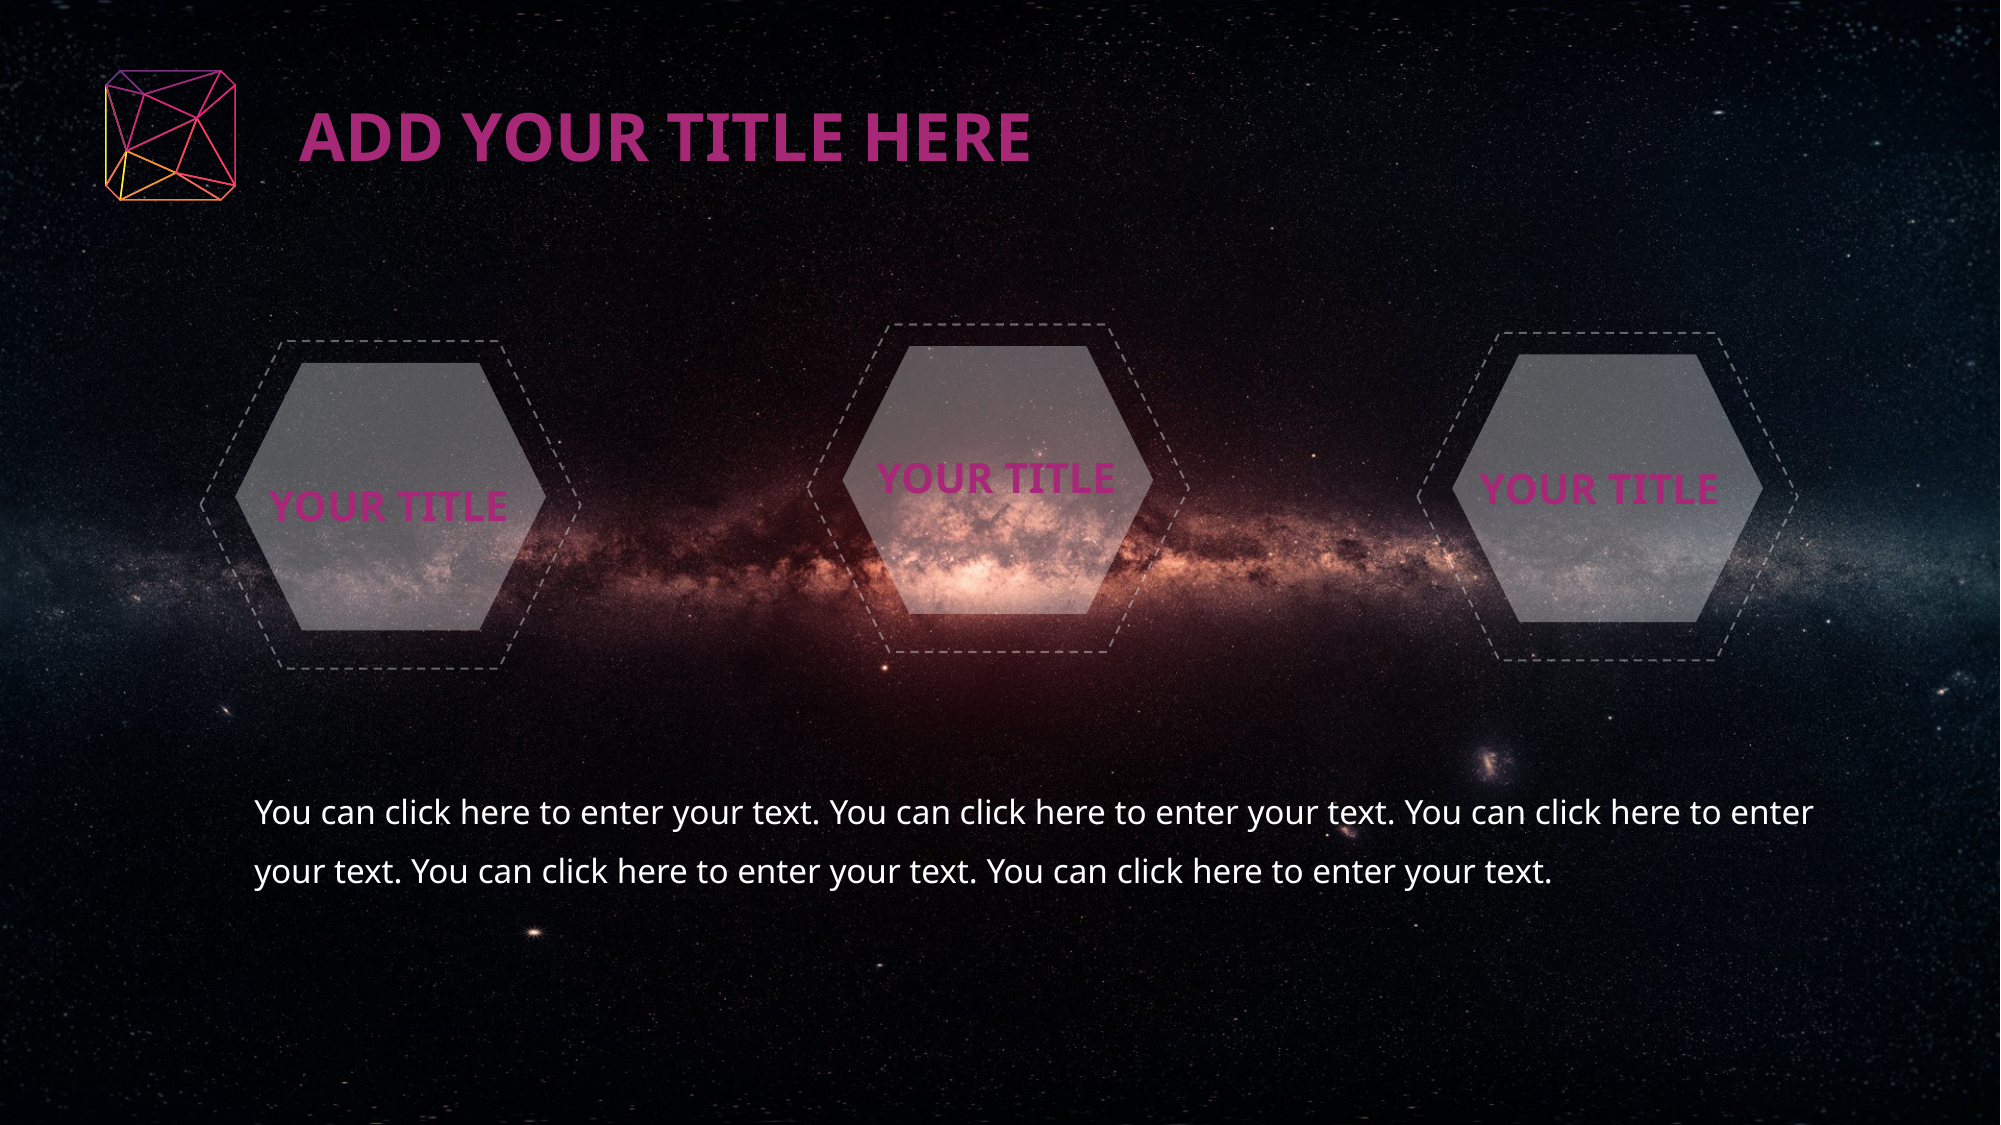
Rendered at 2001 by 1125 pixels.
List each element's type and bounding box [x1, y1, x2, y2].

text_box [105, 70, 1354, 200]
text_box [200, 324, 1798, 669]
picture [0, 0, 2000, 1125]
